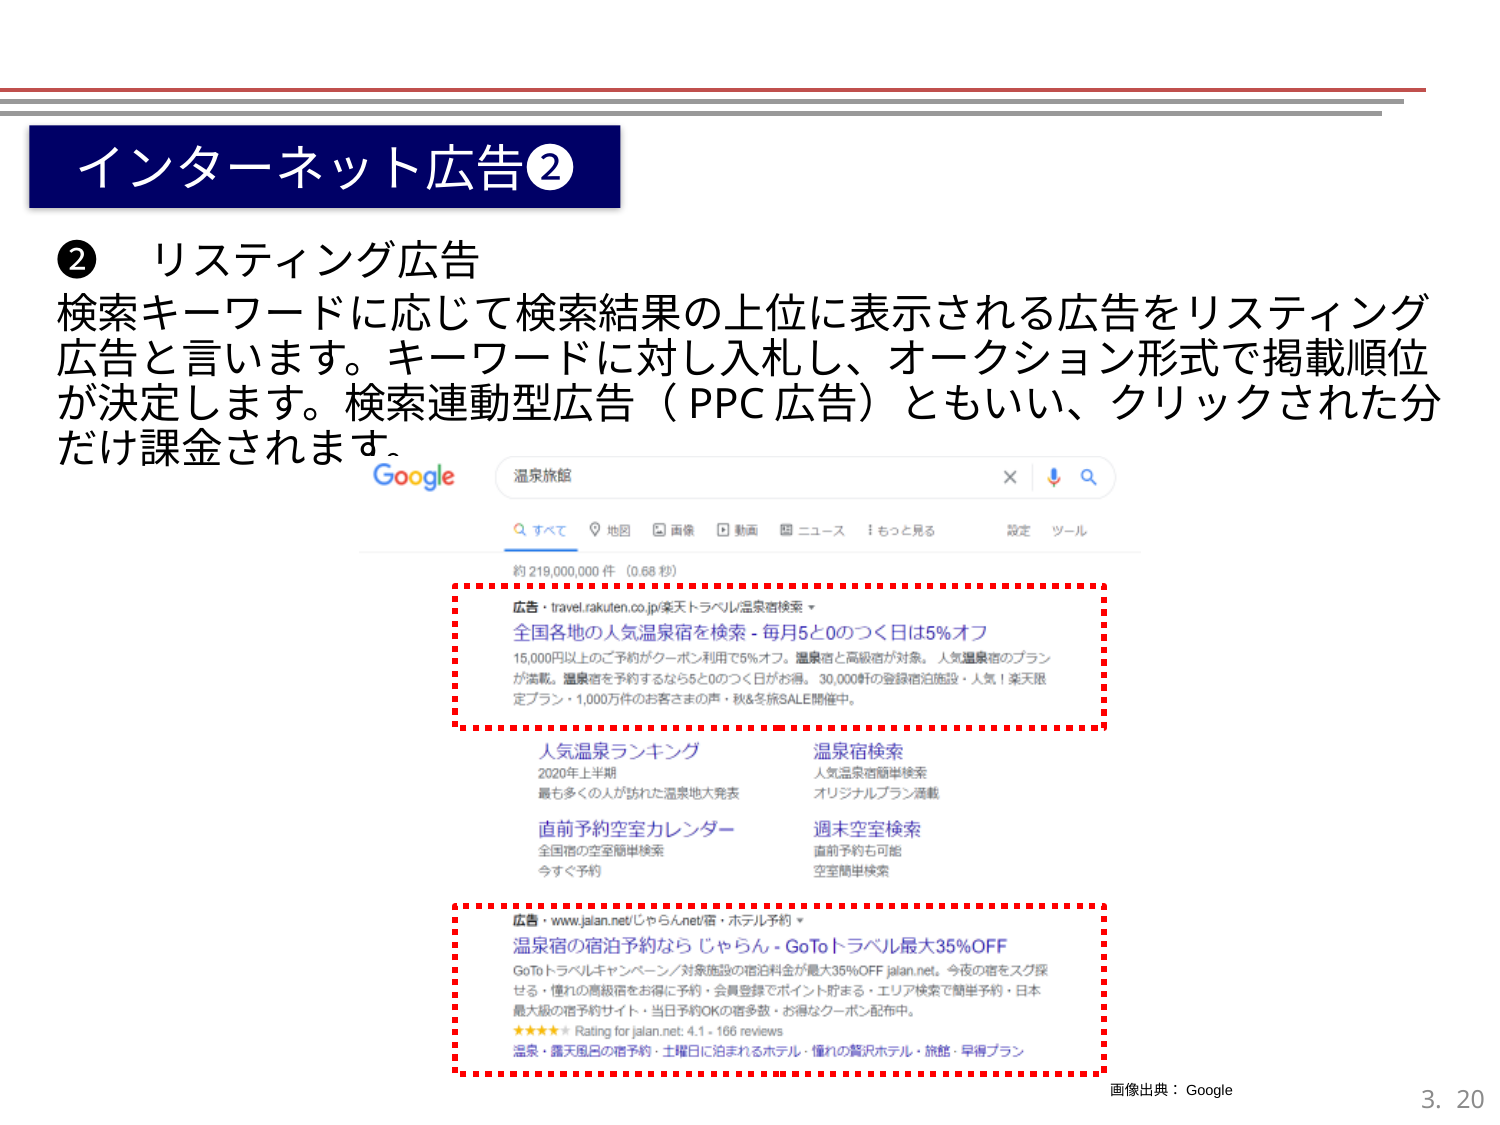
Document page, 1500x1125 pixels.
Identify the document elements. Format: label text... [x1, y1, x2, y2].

slide_number 19 [1381, 1065, 1500, 1125]
picture [359, 455, 1141, 1082]
text_box 画像出典：Google [844, 1073, 1248, 1106]
text_box ❷ リスティング広告 検索キーワードに応じて検索結果の上位に表示される広告をリスティング広告と言います。キーワードに対し入札し、オークション形式で掲載順位が決定します。検索連動型広告（PPC広告）ともいい、クリックされた分だけ課金されます。 [39, 230, 1461, 434]
text_box インターネット広告❷ [29, 125, 621, 208]
